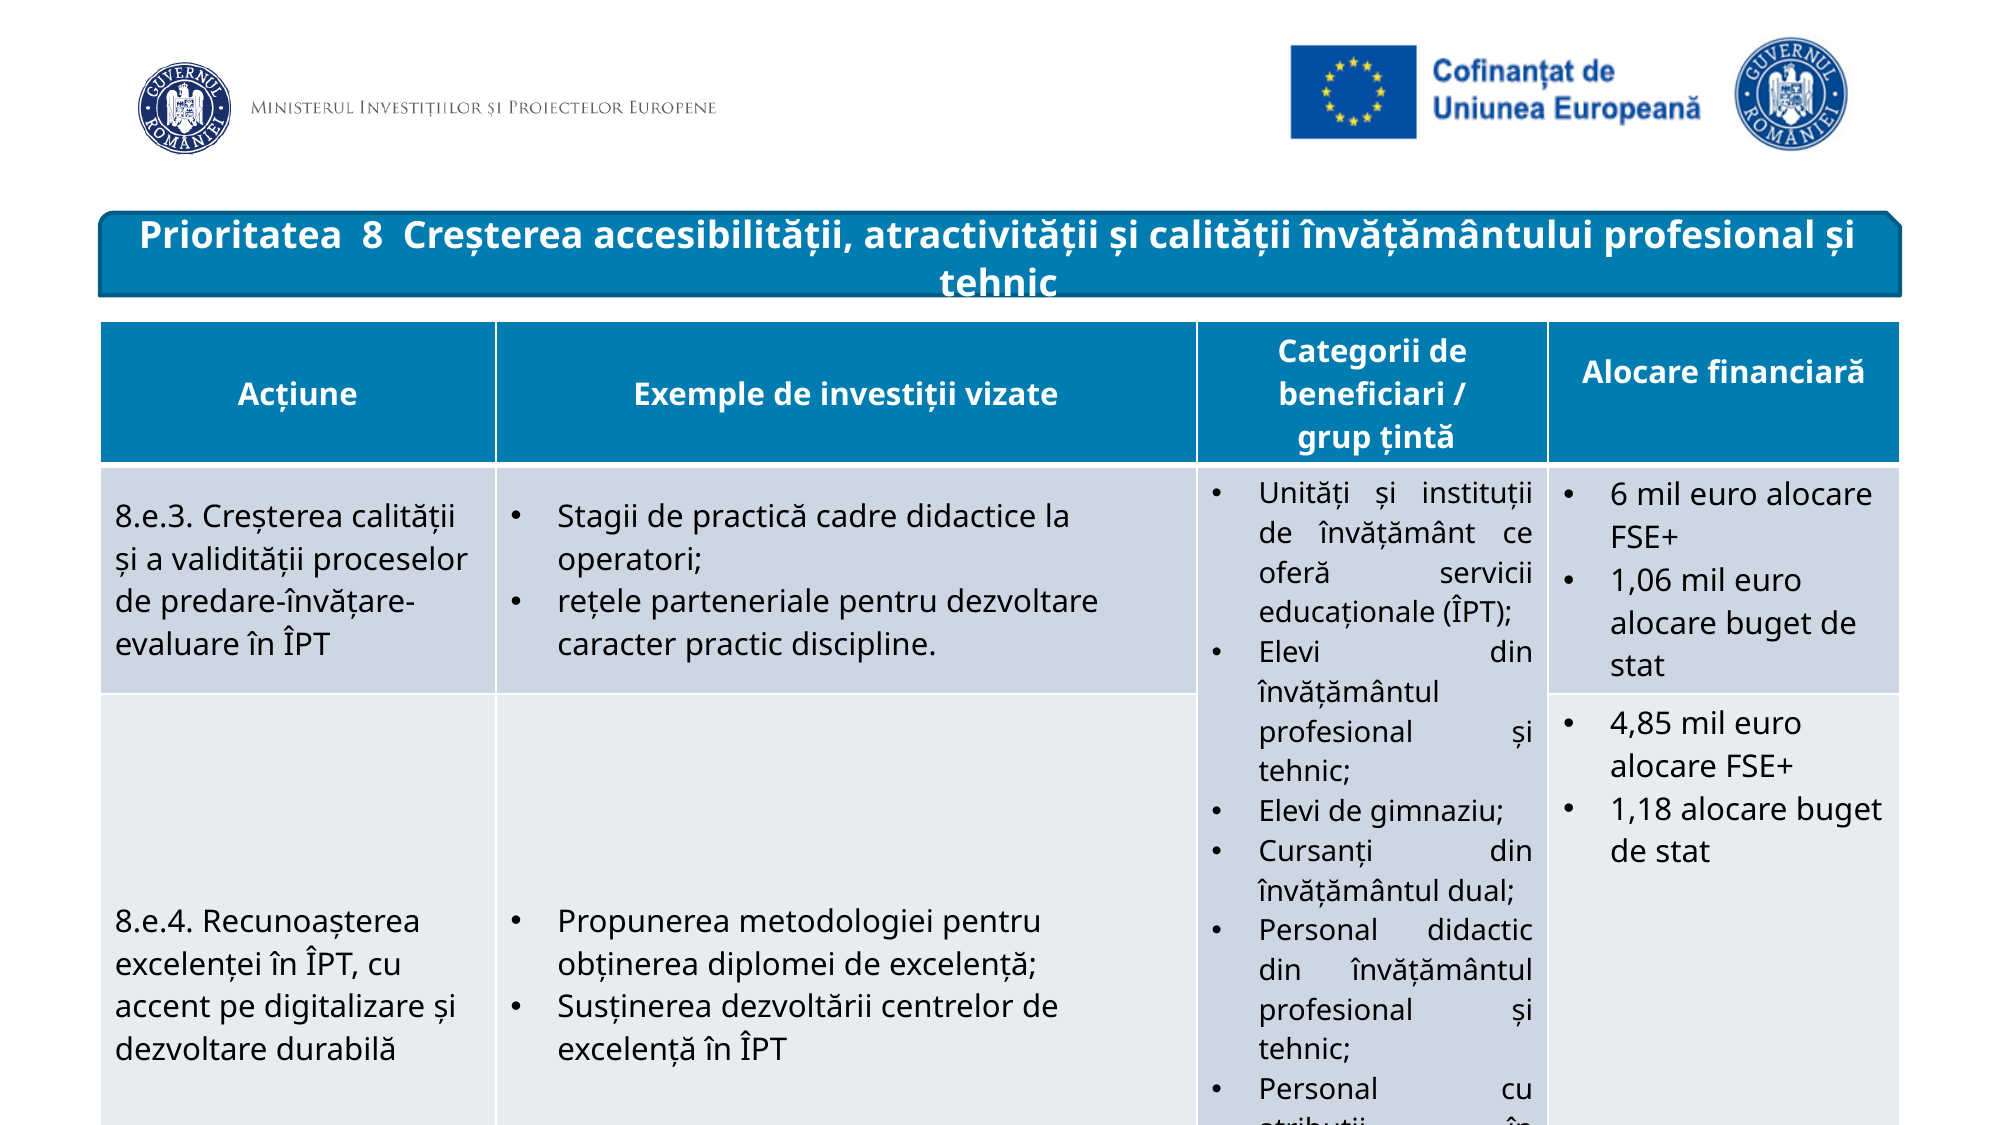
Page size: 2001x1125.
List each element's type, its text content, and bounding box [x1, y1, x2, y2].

table_header Categorii de beneficiari / grup țintă [1198, 322, 1547, 462]
table_header Acțiune [101, 322, 495, 462]
picture [133, 57, 814, 156]
picture [1250, 0, 1867, 199]
text_box Prioritatea 8 Creșterea accesibilității, atractivității și calității învățământului profesional și tehnic [97, 210, 1903, 298]
table_cell Unități și instituții de învățământ ce oferă servicii educaționale (ÎPT); Elevi din învățământul profesional și tehnic; Elevi de gimnaziu; Cursanți din învățământul dual; Personal didactic din învățământul profesional și tehnic; Personal cu atribuții în domeniul educației, altul decât cel didactic [1198, 468, 1547, 1125]
table_cell Propunerea metodologiei pentru obținerea diplomei de excelență; Susținerea dezvoltării centrelor de excelență în ÎPT [497, 695, 1196, 1125]
table_cell 6 mil euro alocare FSE+ 1,06 mil euro alocare buget de stat [1549, 468, 1899, 693]
table_header Exemple de investiții vizate [497, 322, 1196, 462]
table_cell 4,85 mil euro alocare FSE+ 1,18 alocare buget de stat [1549, 695, 1899, 1125]
table_header Alocare financiară [1549, 322, 1899, 462]
table_cell 8.e.3. Creșterea calității și a validității proceselor de predare-învățare-evaluare în ÎPT [101, 468, 495, 693]
table_cell Stagii de practică cadre didactice la operatori; rețele parteneriale pentru dezvoltare caracter practic discipline. [497, 468, 1196, 693]
table_cell 8.e.4. Recunoașterea excelenței în ÎPT, cu accent pe digitalizare și dezvoltare durabilă [101, 695, 495, 1125]
